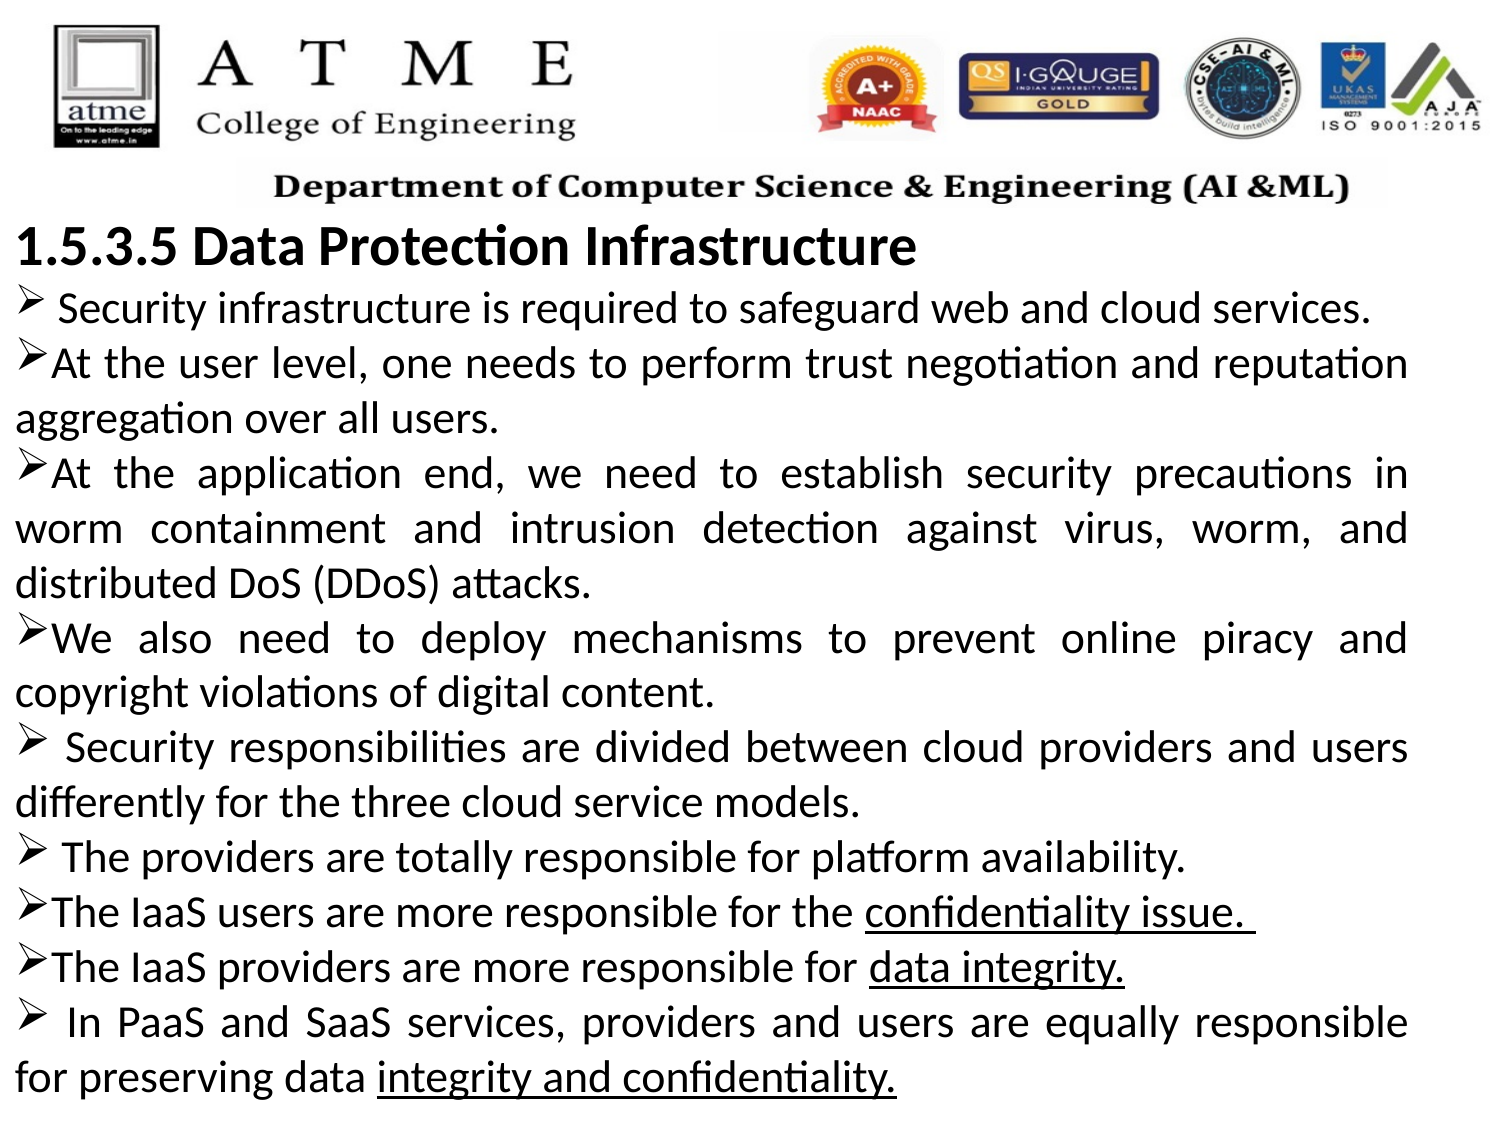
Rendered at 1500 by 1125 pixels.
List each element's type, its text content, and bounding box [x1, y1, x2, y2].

picture [24, 0, 1500, 226]
text_box 1.5.3.5 Data Protection Infrastructure Security infrastructure is required to safeguard web and cloud services. At the user level, one needs to perform trust negotiation and reputation aggregation over all users. At the application end, we need to establish security precautions in worm containment and intrusion detection against virus, worm, and distributed DoS (DDoS) attacks. We also need to deploy mechanisms to prevent online piracy and copyright violations of digital content. Security responsibilities are divided between cloud providers and users differently for the three cloud service models. The providers are totally responsible for platform availability. The IaaS users are more responsible for the confidentiality issue. The IaaS providers are more responsible for data integrity. In PaaS and SaaS services, providers and users are equally responsible for preserving data integrity and confidentiality. [0, 199, 1425, 1110]
